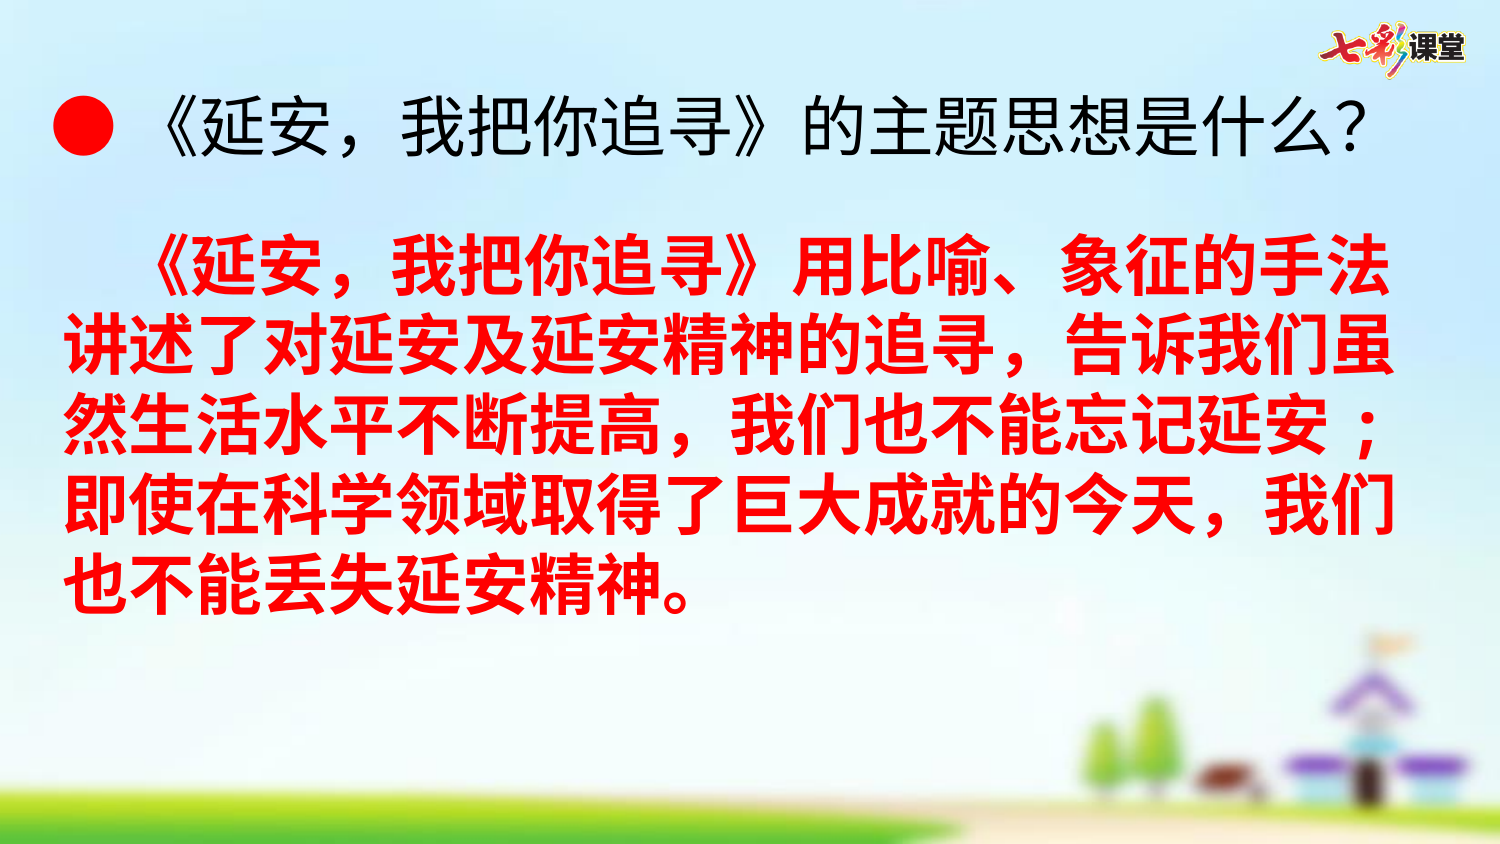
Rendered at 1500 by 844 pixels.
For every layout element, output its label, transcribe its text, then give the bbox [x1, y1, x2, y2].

text_box 《延安，我把你追寻》用比喻、象征的手法讲述了对延安及延安精神的追寻，告诉我们虽然生活水平不断提高，我们也不能忘记延安;即使在科学领域取得了巨大成就的今天，我们也不能丢失延安精神。 [47, 215, 1430, 631]
text_box ●《延安，我把你追寻》的主题思想是什么？ [35, 77, 1430, 173]
picture [0, 0, 1500, 844]
